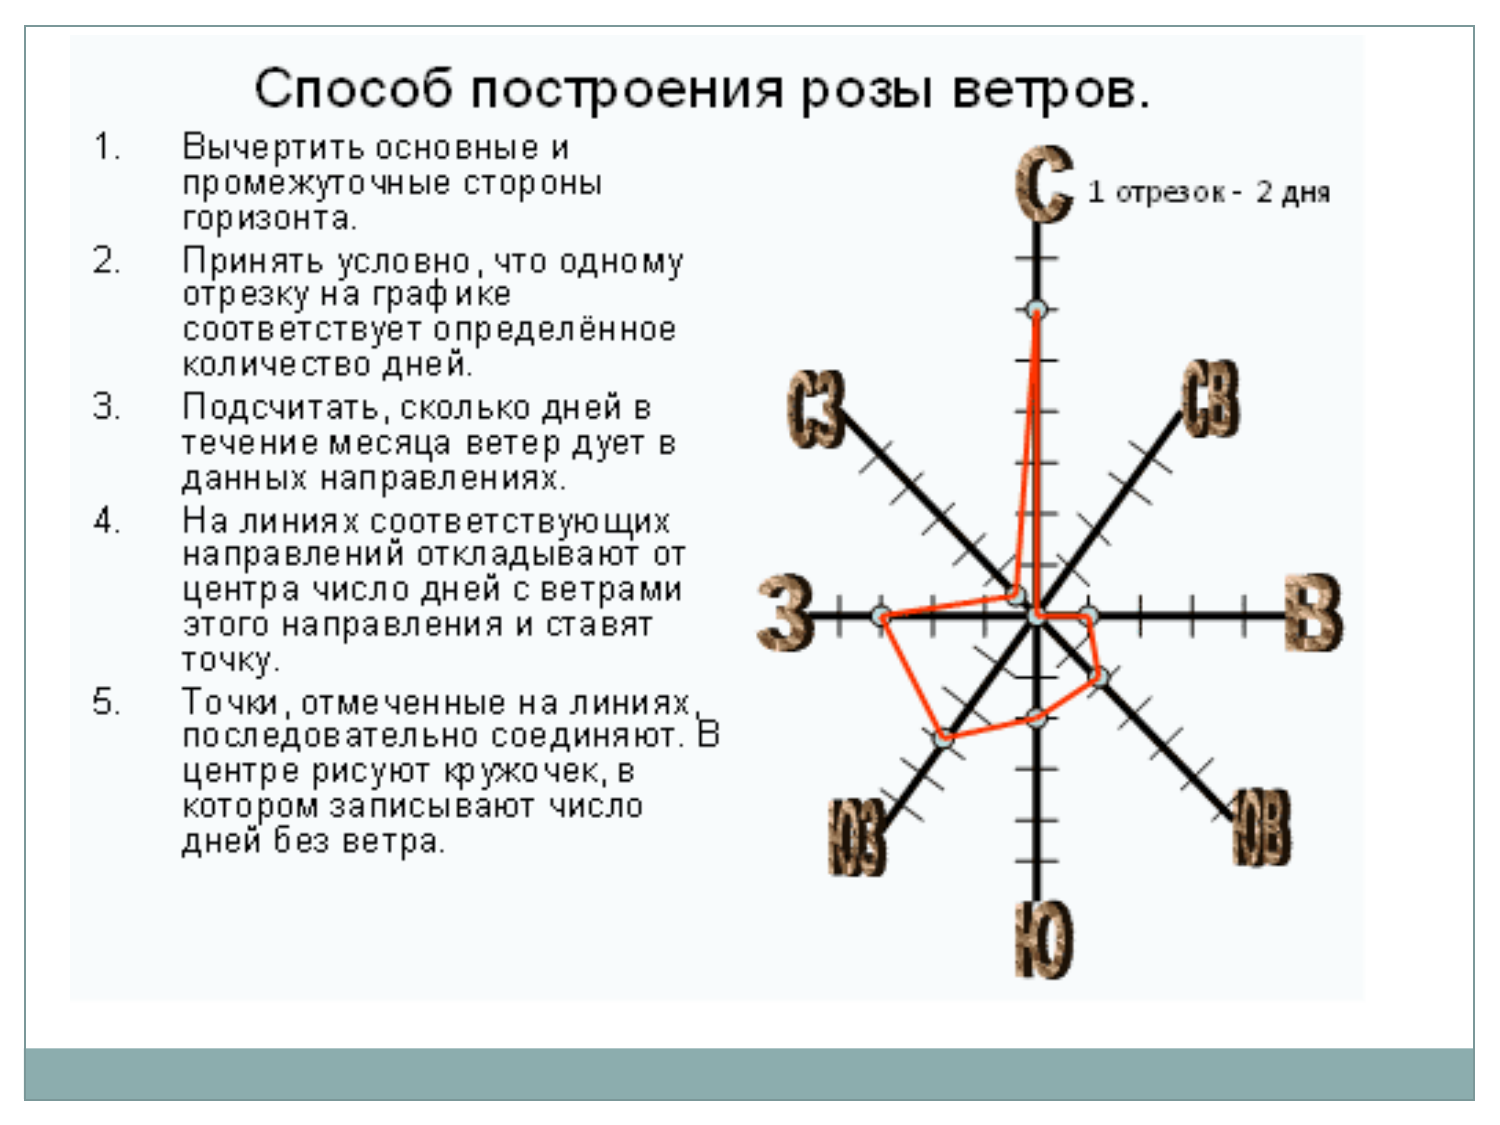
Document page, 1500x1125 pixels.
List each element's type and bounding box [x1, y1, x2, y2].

list [70, 34, 1419, 1032]
